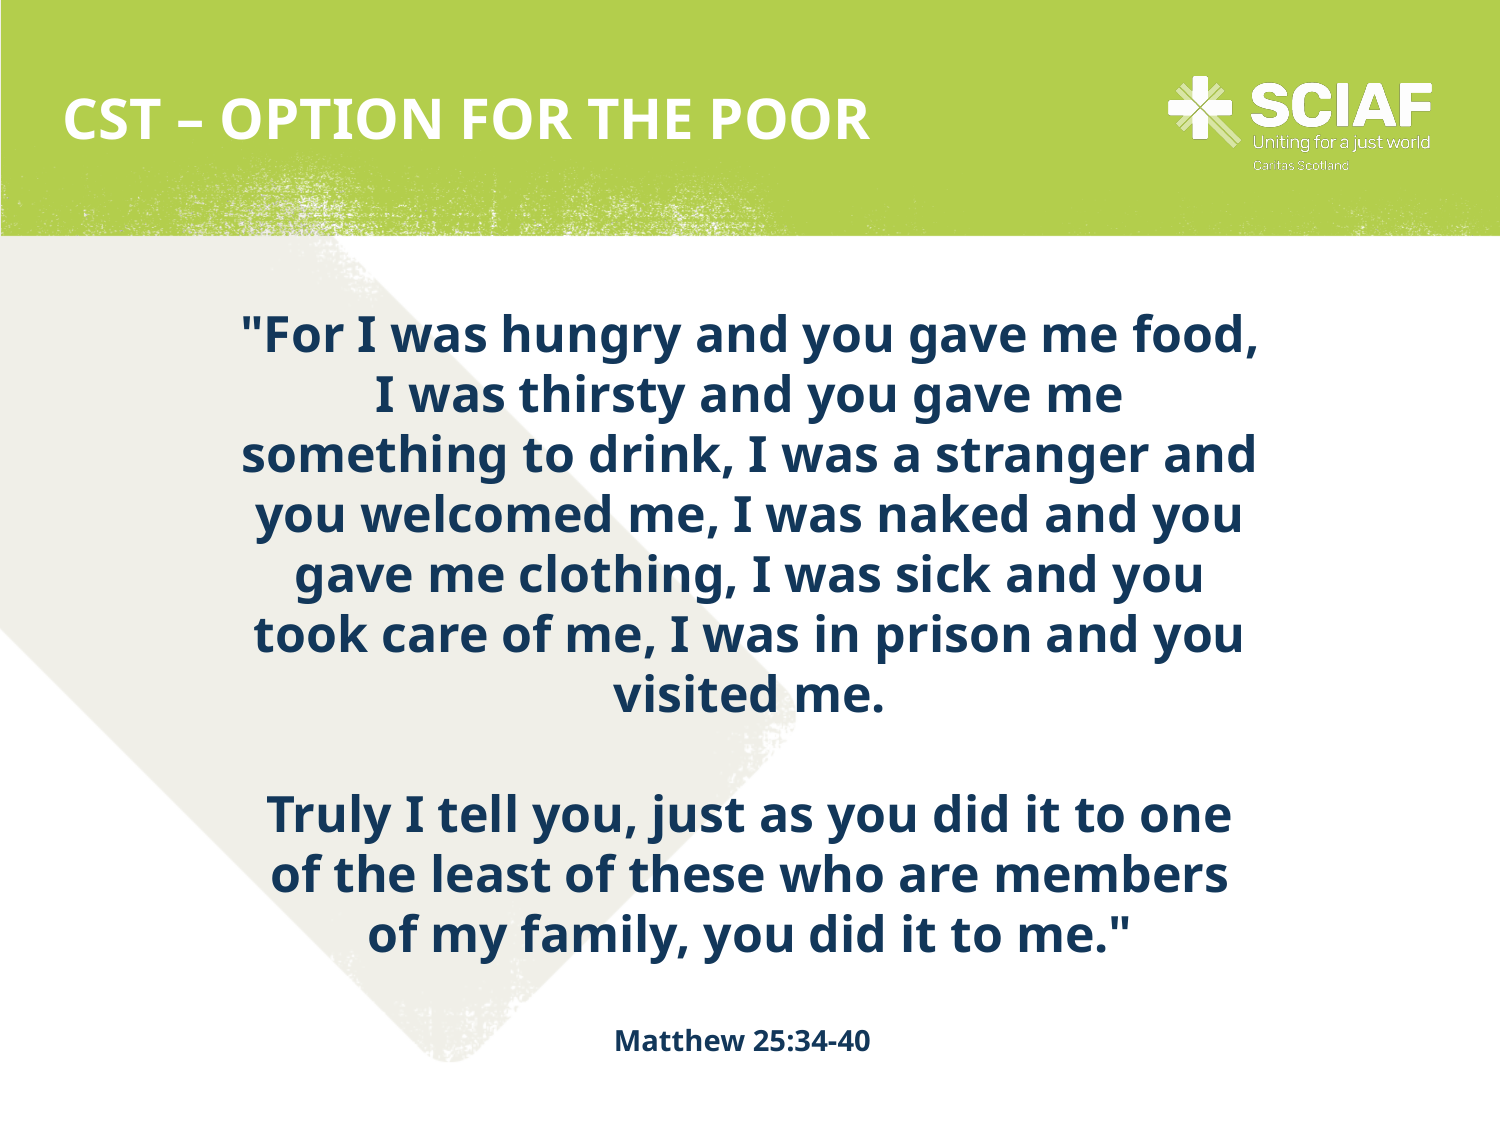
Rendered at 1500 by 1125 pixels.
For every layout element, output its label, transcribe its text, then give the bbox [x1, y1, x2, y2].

picture [0, 0, 1500, 1082]
text_box [0, 262, 1500, 1125]
text_box "For I was hungry and you gave me food, I was thirsty and you gave me something to drink, I was a stranger and you welcomed me, I was naked and you gave me clothing, I was sick and you took care of me, I was in prison and you visited me. Truly I tell you, just as you did it to one of the least of these who are members of my family, you did it to me." Matthew 25:34-40 [821, 294, 1277, 1065]
